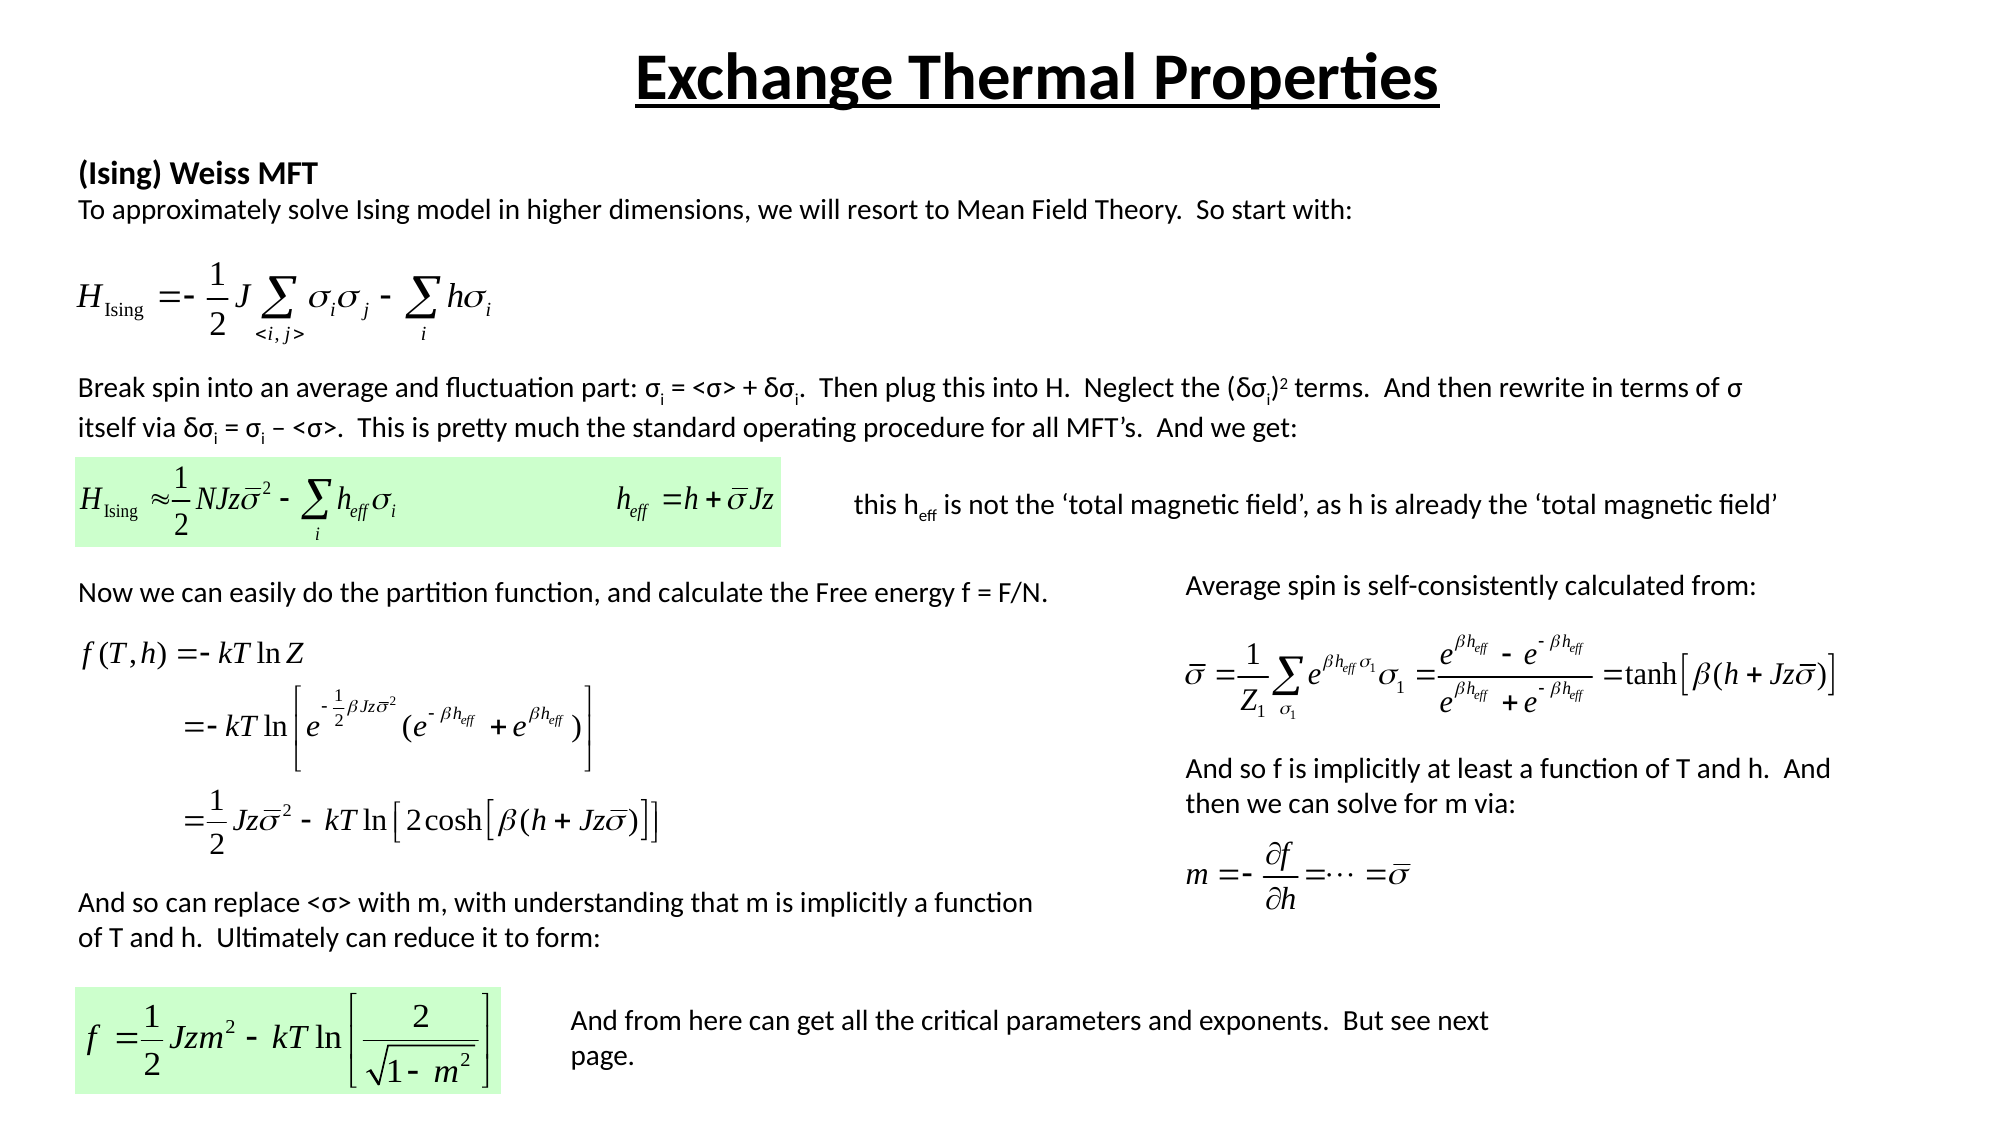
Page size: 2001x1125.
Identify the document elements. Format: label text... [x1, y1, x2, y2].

text_box Break spin into an average and fluctuation part: σi = <σ> + δσi. Then plug this into H. Neglect the (δσi)2 terms. And then rewrite in terms of σ itself via δσi = σi – <σ>. This is pretty much the standard operating procedure for all MFT’s. And we get: [63, 361, 1780, 456]
text_box And so f is implicitly at least a function of T and h. And then we can solve for m via: [1170, 742, 1853, 827]
text_box Average spin is self-consistently calculated from: [1170, 559, 1853, 610]
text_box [74, 457, 781, 548]
text_box Now we can easily do the partition function, and calculate the Free energy f = F/N. [63, 565, 1102, 616]
text_box And so can replace <σ> with m, with understanding that m is implicitly a function of T and h. Ultimately can reduce it to form: [63, 876, 1078, 961]
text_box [71, 636, 669, 862]
text_box Exchange Thermal Properties [620, 25, 1456, 121]
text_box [1180, 627, 1843, 727]
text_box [74, 987, 501, 1094]
text_box this heff is not the ‘total magnetic field’, as h is already the ‘total magnetic field’ [839, 477, 1843, 533]
text_box (Ising) Weiss MFT To approximately solve Ising model in higher dimensions, we will resort to Mean Field Theory. So start with: [63, 143, 1478, 234]
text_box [1180, 834, 1418, 917]
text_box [70, 253, 501, 351]
text_box And from here can get all the critical parameters and exponents. But see next page. [555, 994, 1571, 1079]
